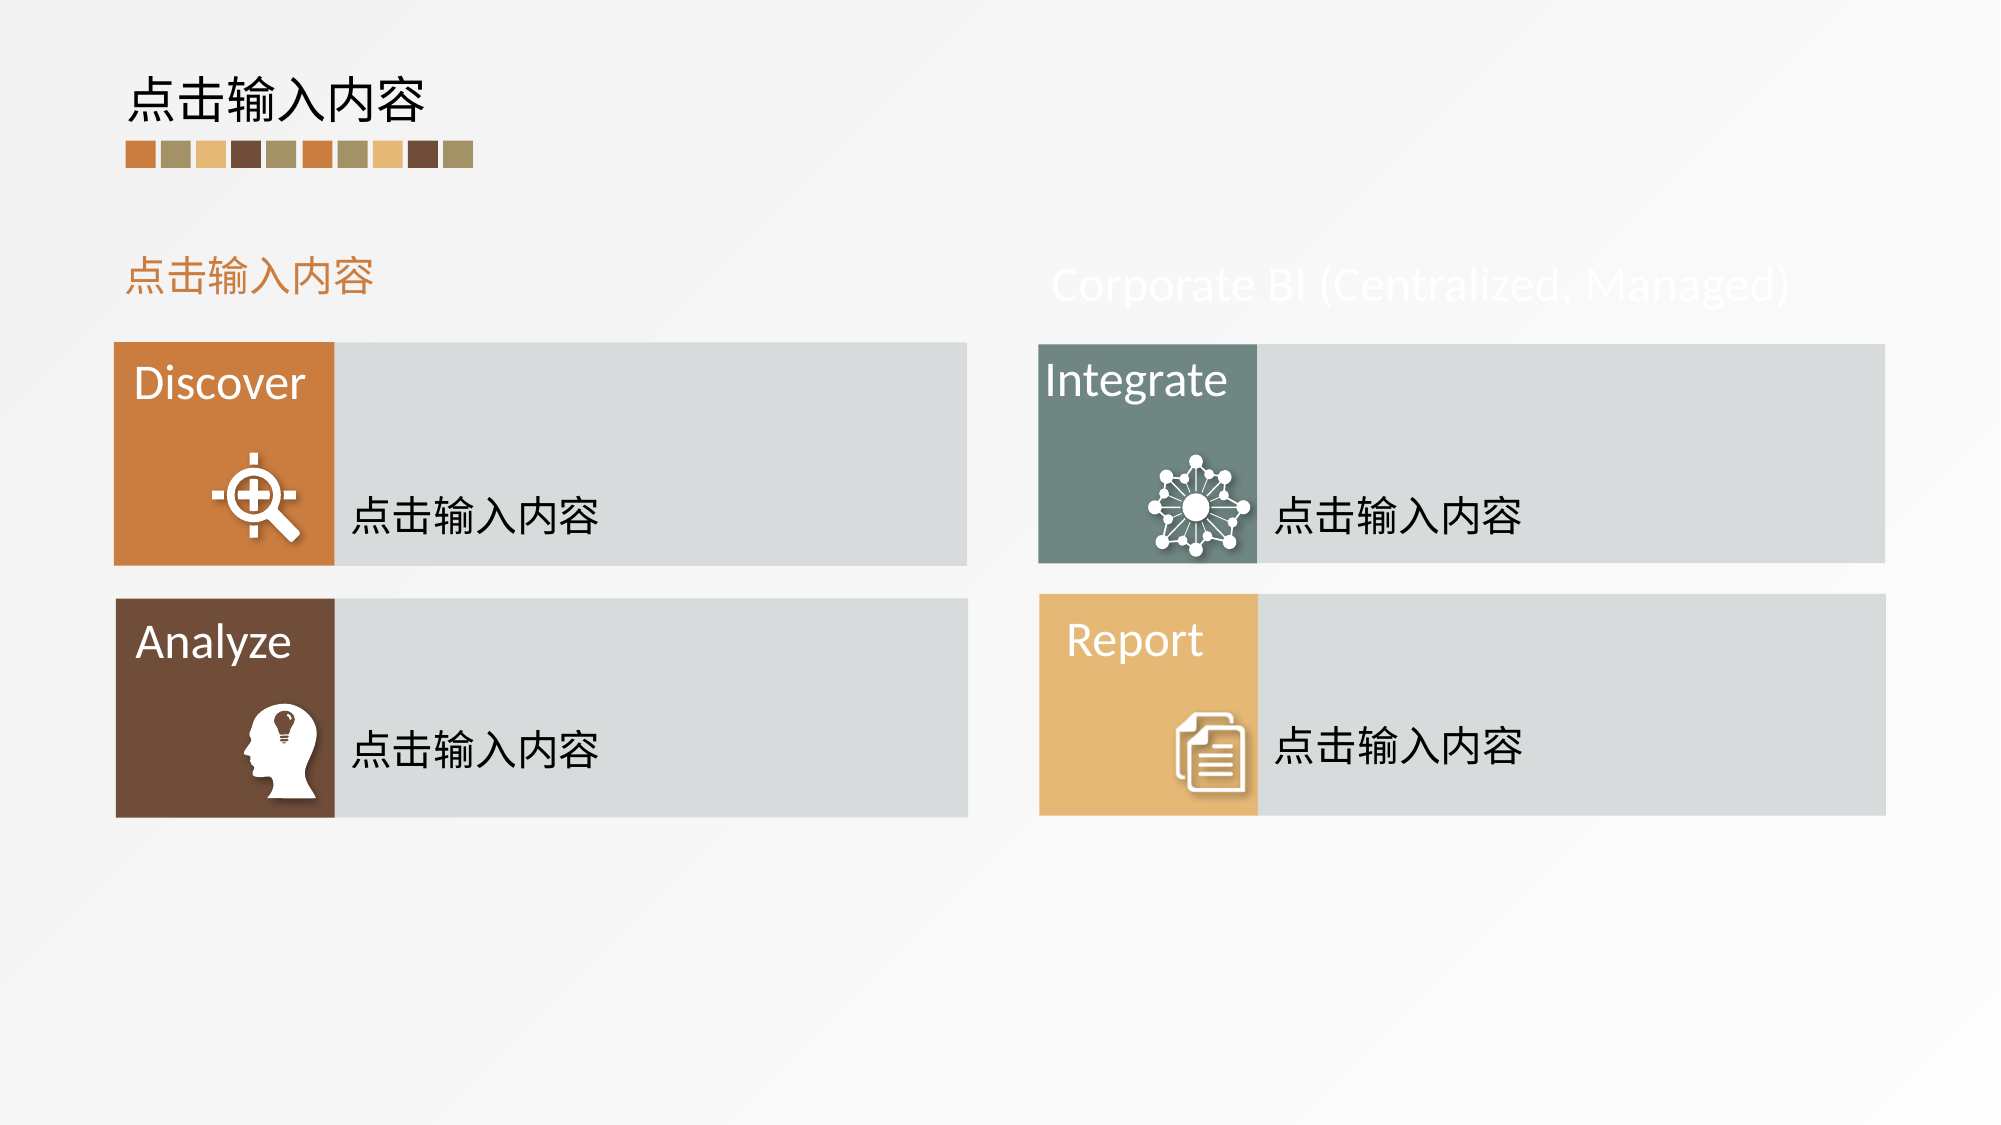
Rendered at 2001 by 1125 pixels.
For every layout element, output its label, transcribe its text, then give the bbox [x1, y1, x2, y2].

text_box 点击输入内容 [111, 61, 442, 137]
text_box Corporate BI (Centralized, Managed) [1036, 244, 1908, 380]
text_box 点击输入内容 [109, 242, 1009, 308]
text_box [113, 339, 1886, 818]
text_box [125, 140, 474, 168]
